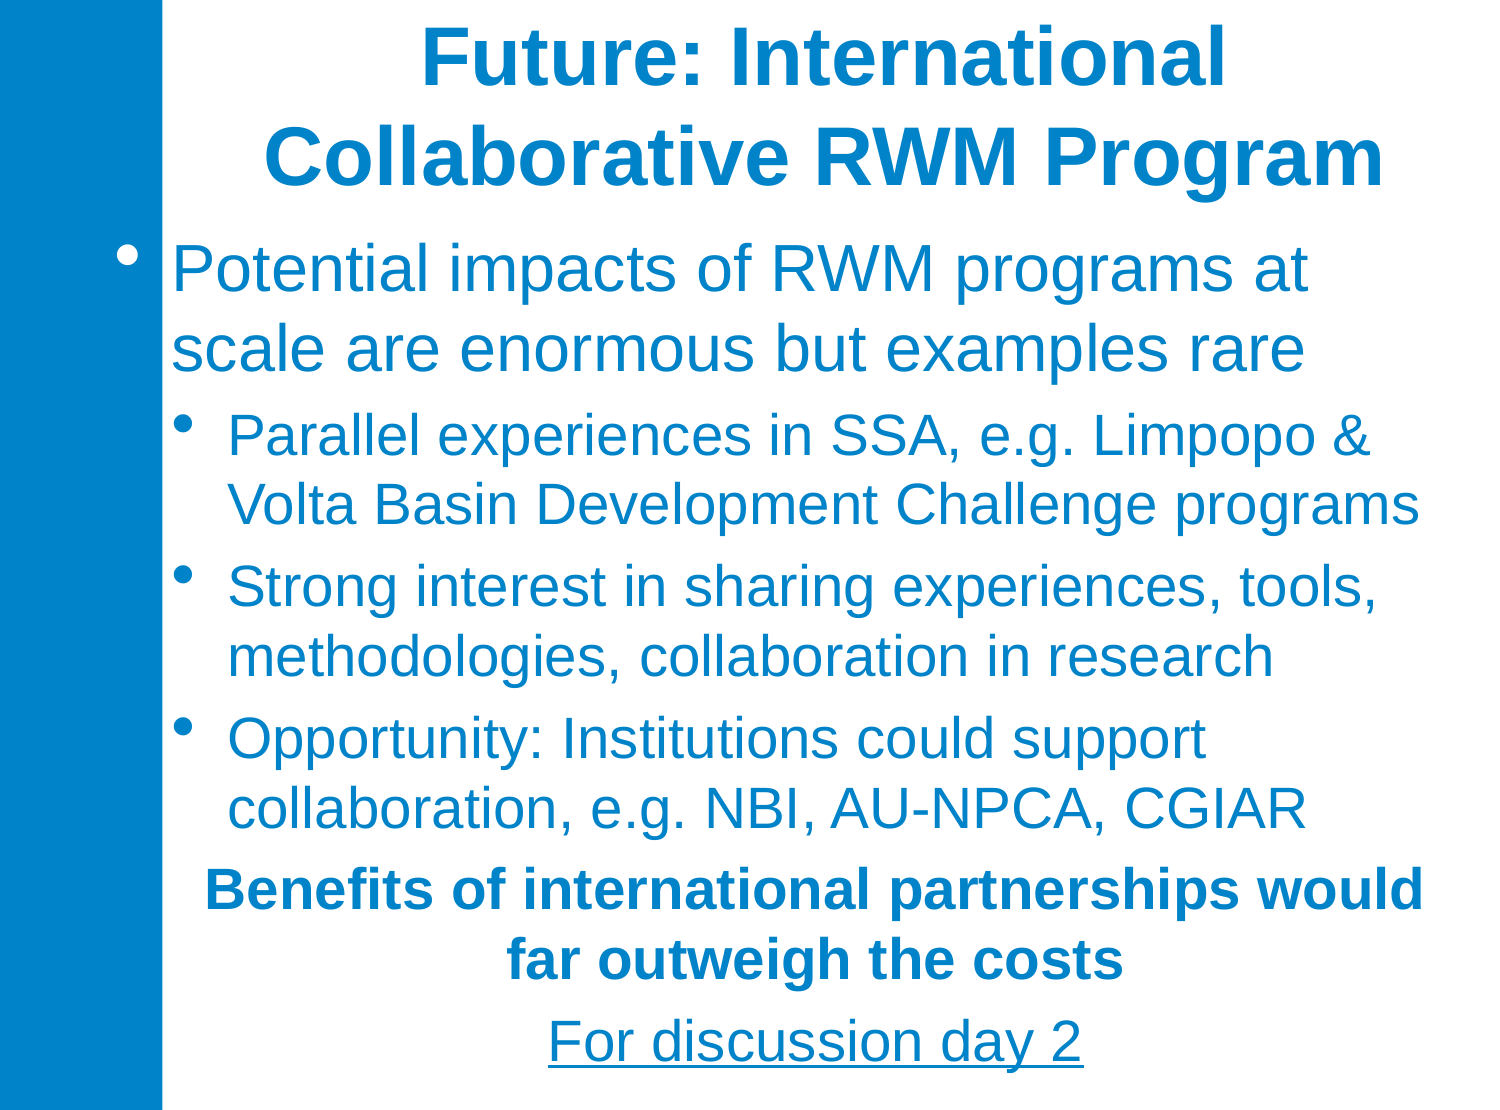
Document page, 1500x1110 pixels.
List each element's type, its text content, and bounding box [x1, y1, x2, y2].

list Potential impacts of RWM programs at scale are enormous but examples rare Parallel experiences in SSA, e.g. Limpopo & Volta Basin Development Challenge programs Strong interest in sharing experiences, tools, methodologies, collaboration in research Opportunity: Institutions could support collaboration, e.g. NBI, AU-NPCA, CGIAR Benefits of international partnerships would far outweigh the costs For discussion day 2 [99, 217, 1475, 1061]
title Future: International Collaborative RWM Program [150, 0, 1500, 205]
